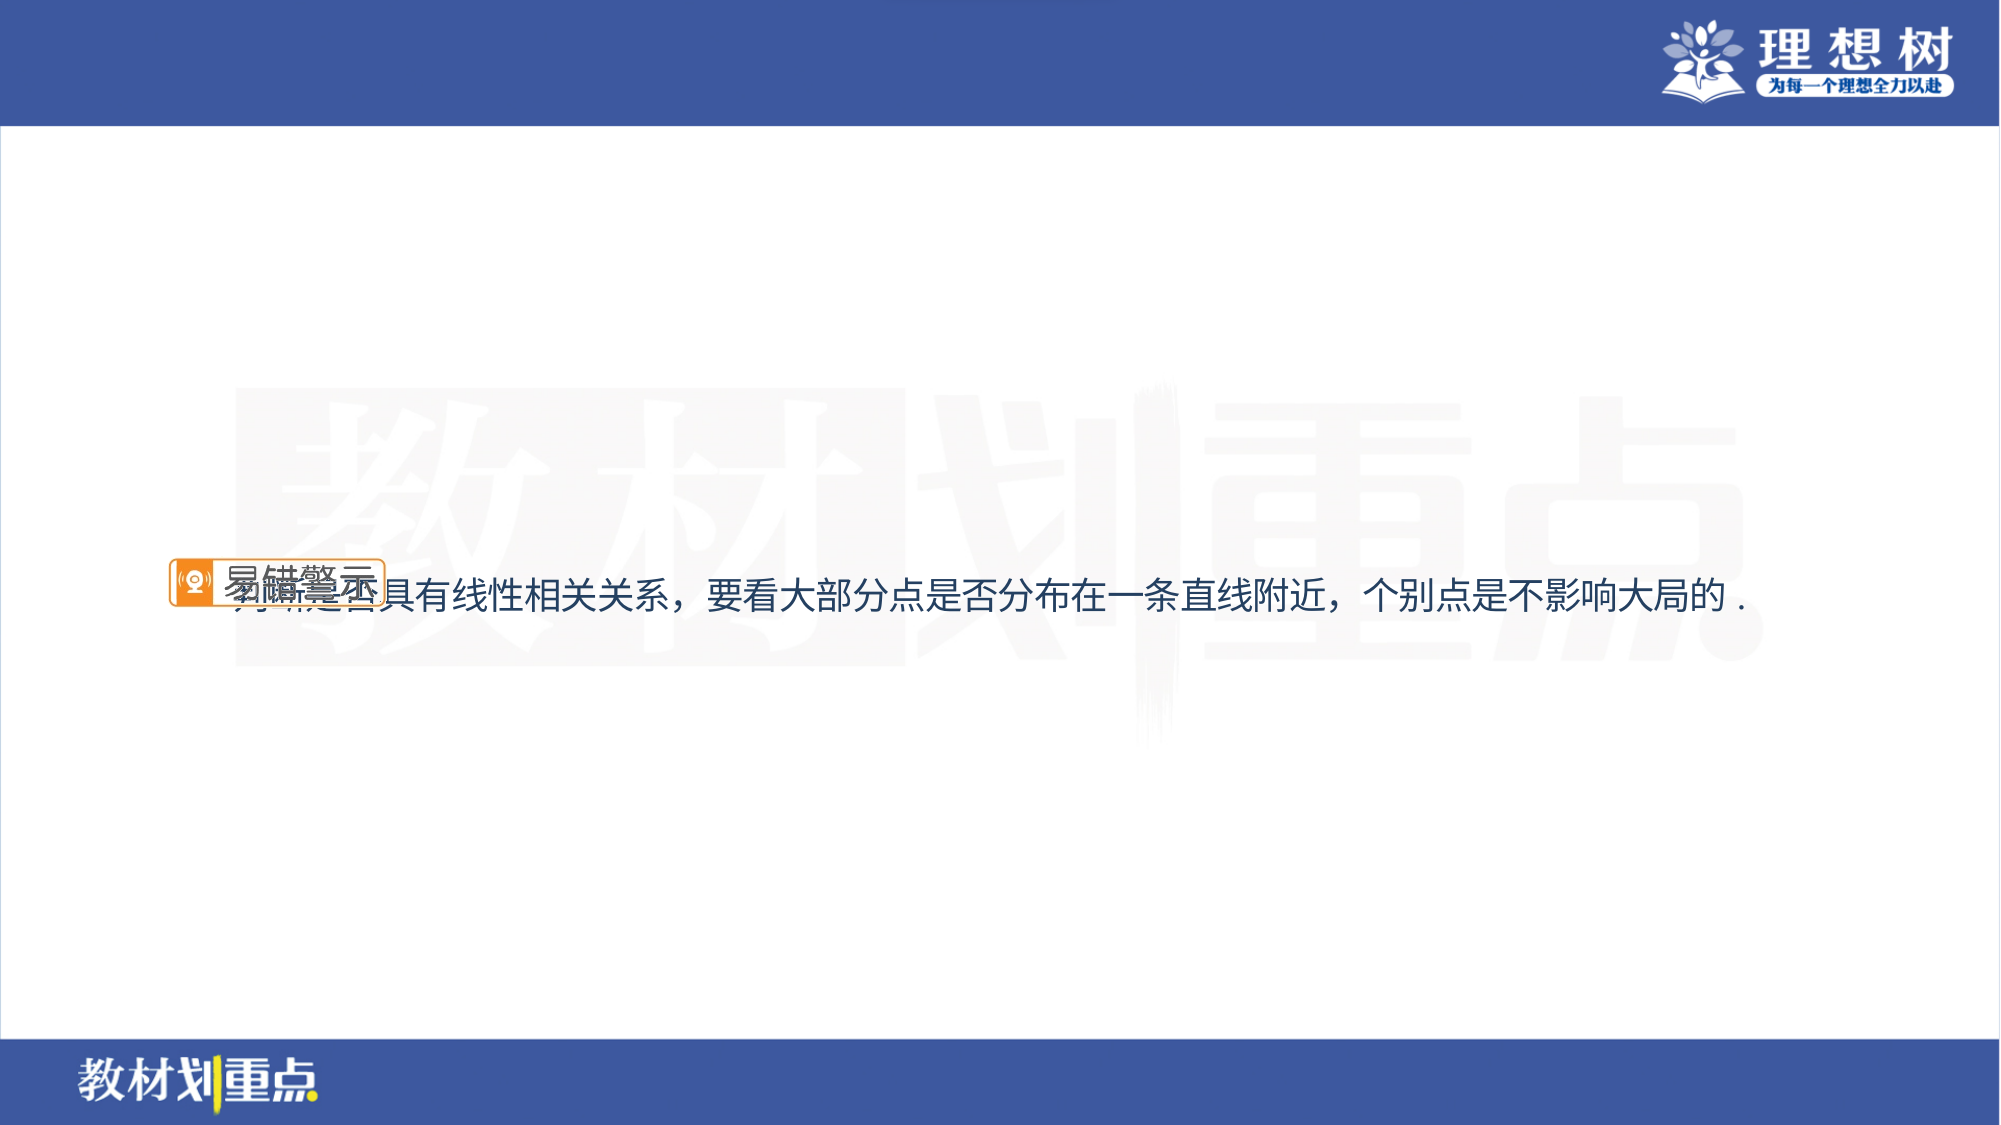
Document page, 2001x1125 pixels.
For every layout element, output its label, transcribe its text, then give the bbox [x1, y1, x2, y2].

picture [0, 0, 2000, 1125]
text_box 判断是否具有线性相关关系，要看大部分点是否分布在一条直线附近，个别点是不影响大局的. [88, 550, 1911, 610]
